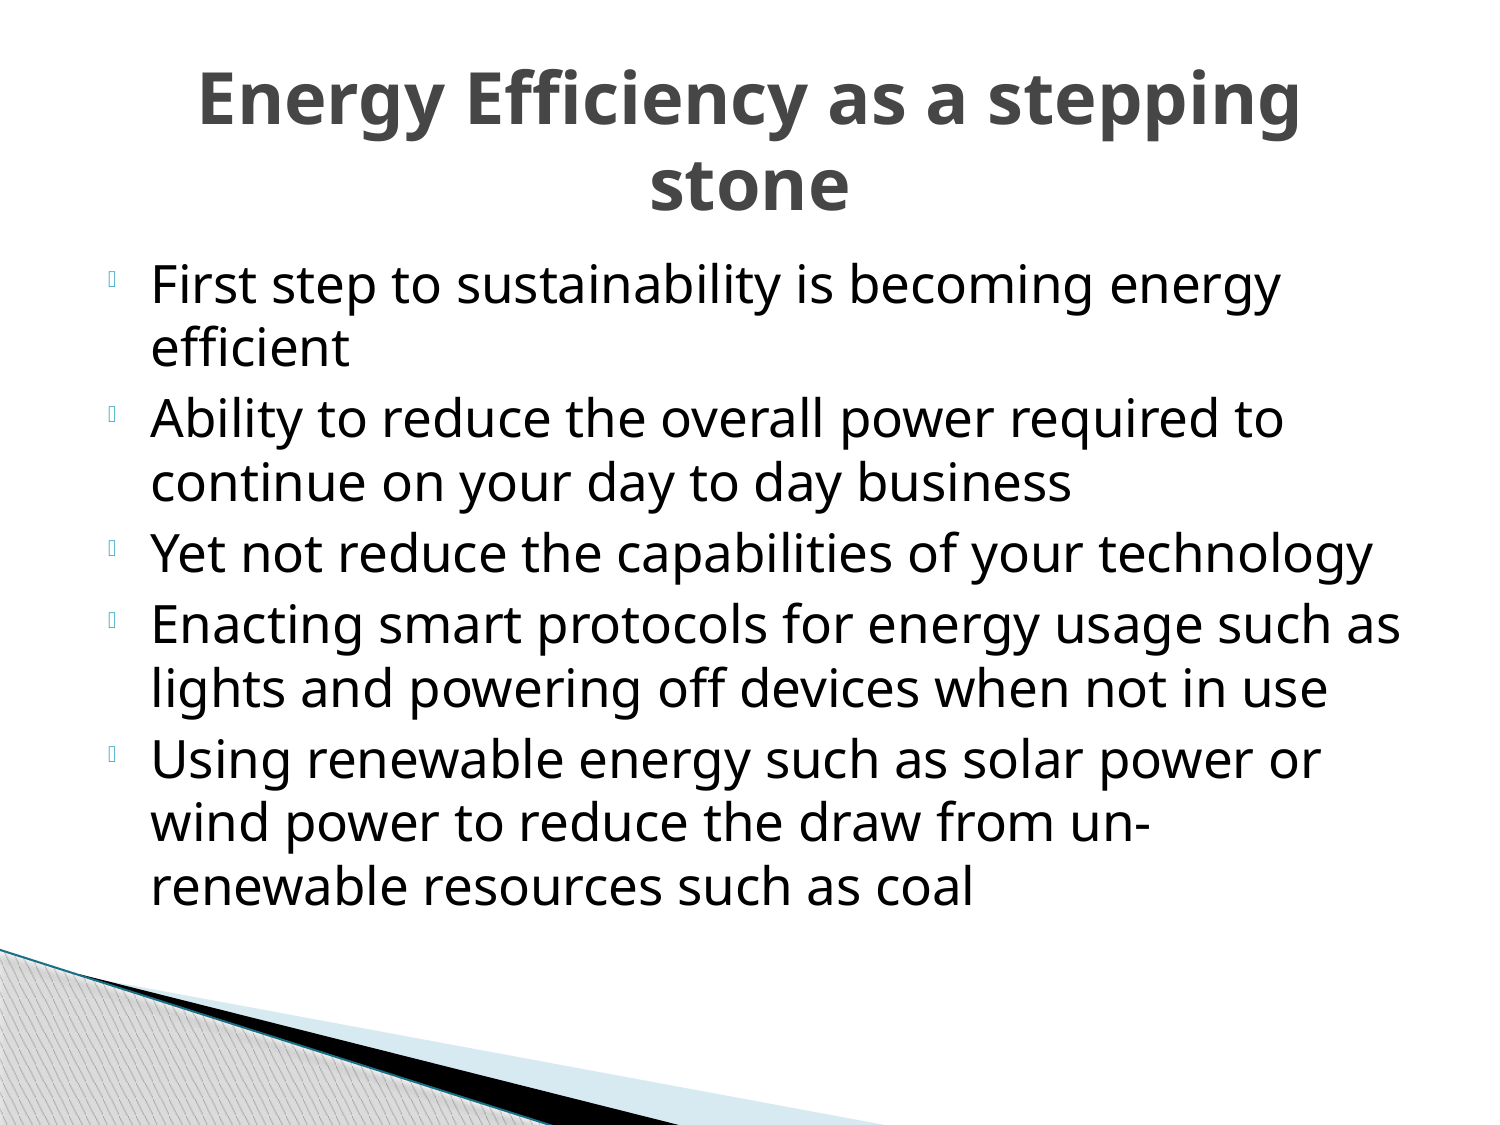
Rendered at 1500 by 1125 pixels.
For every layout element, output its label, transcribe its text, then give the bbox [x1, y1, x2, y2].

list First step to sustainability is becoming energy efficient Ability to reduce the overall power required to continue on your day to day business Yet not reduce the capabilities of your technology Enacting smart protocols for energy usage such as lights and powering off devices when not in use Using renewable energy such as solar power or wind power to reduce the draw from un-renewable resources such as coal [75, 243, 1425, 986]
title Energy Efficiency as a stepping stone [75, 45, 1425, 233]
